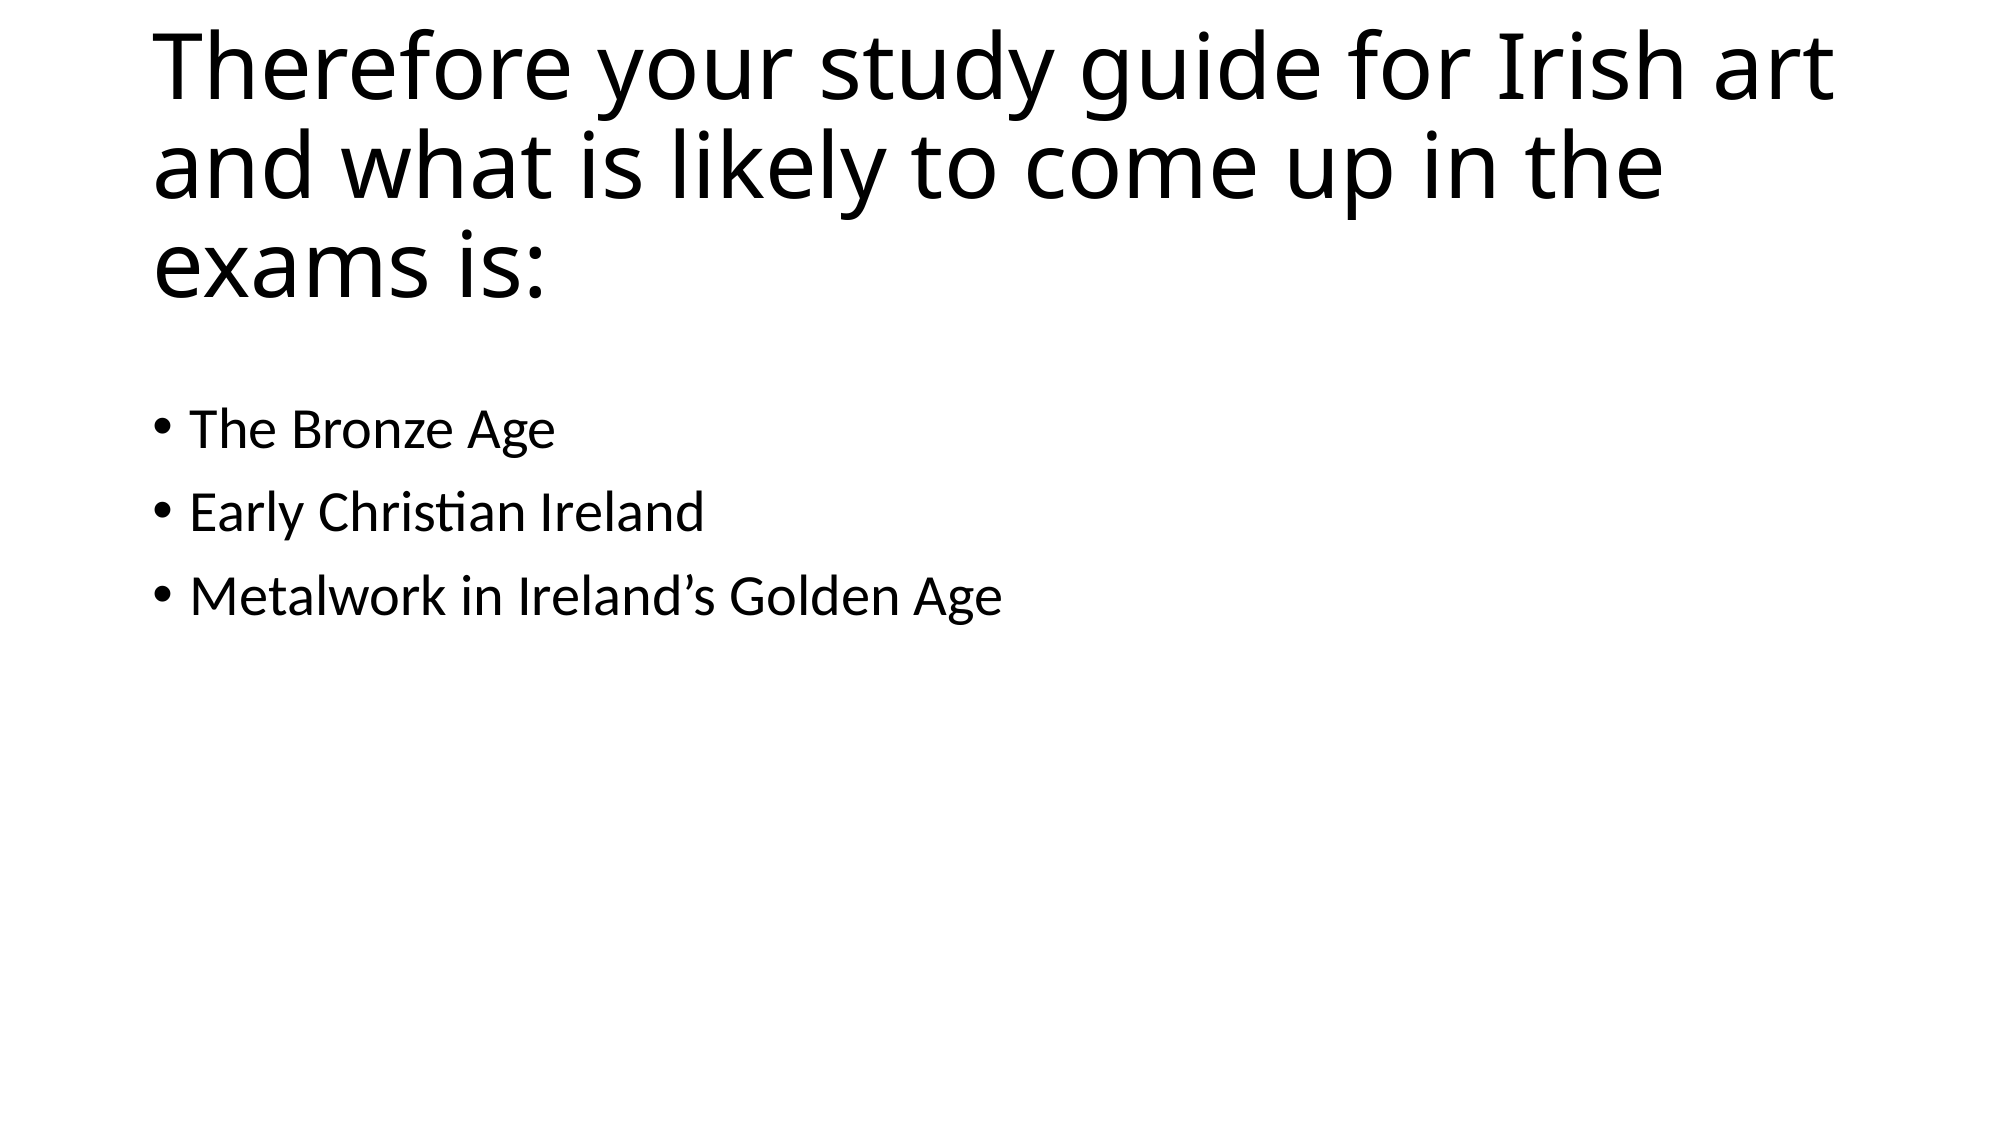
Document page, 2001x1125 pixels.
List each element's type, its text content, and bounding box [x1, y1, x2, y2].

list The Bronze Age Early Christian Ireland Metalwork in Ireland’s Golden Age [137, 299, 1863, 1014]
title Therefore your study guide for Irish art and what is likely to come up in the exams is: [137, 59, 1863, 278]
